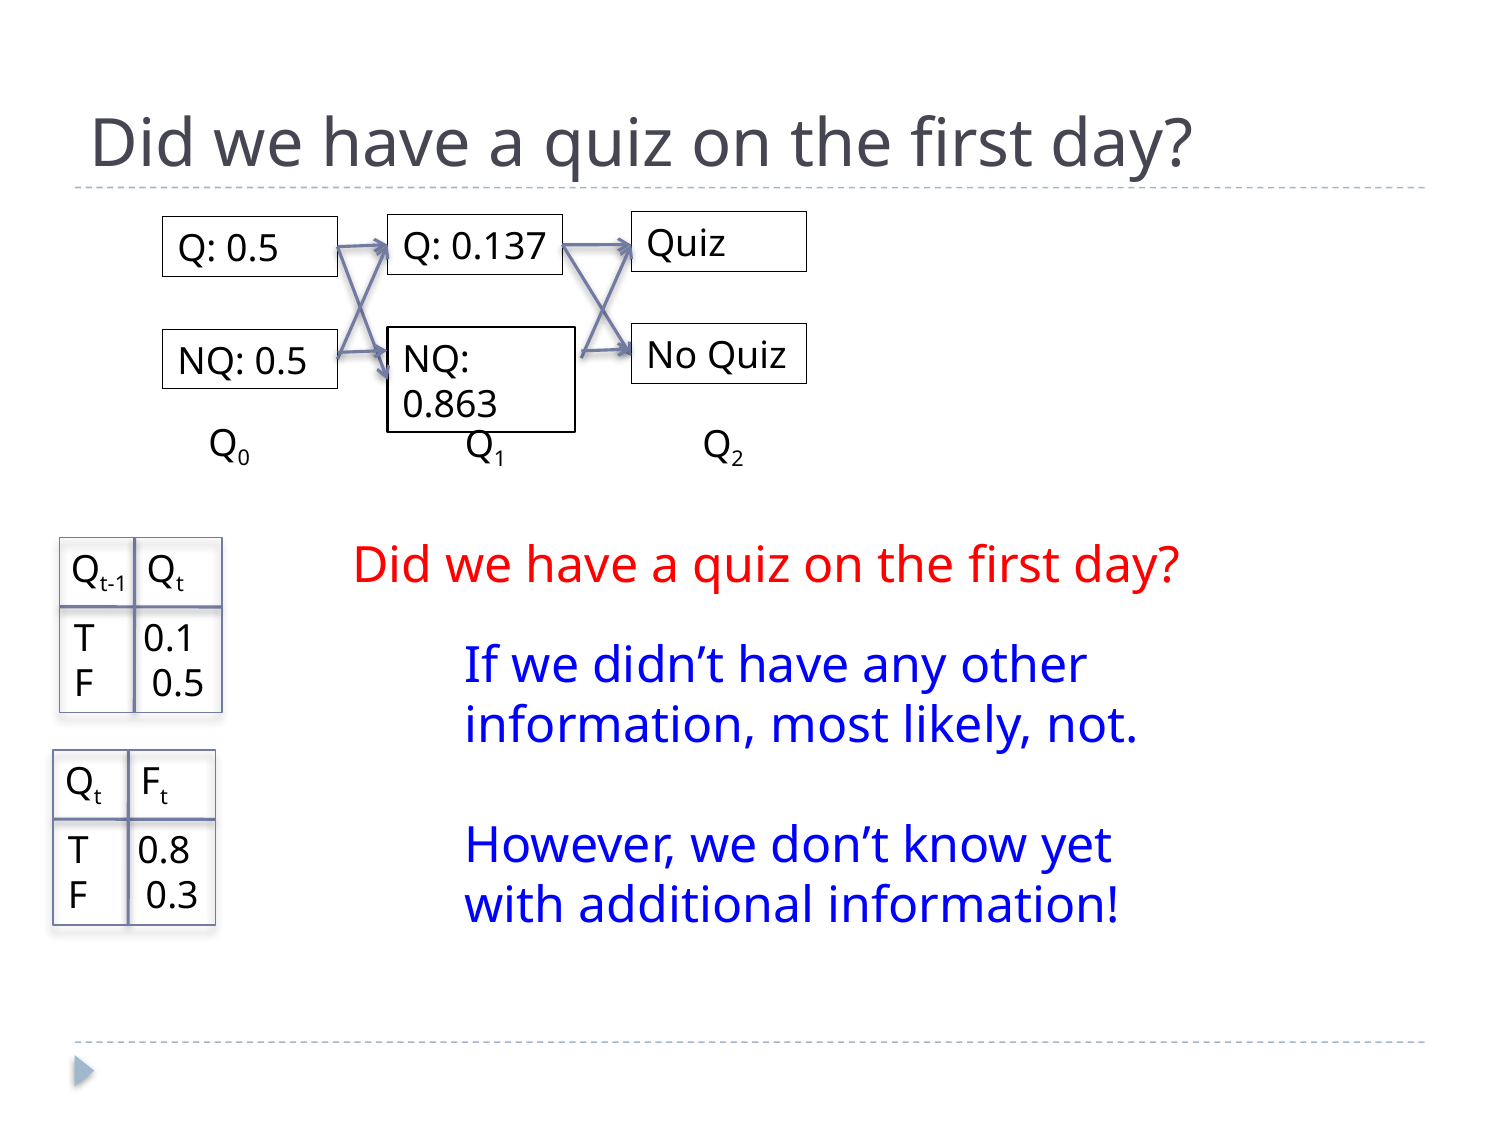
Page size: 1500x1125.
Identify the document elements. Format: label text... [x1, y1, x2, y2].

text_box Did we have a quiz on the first day? [337, 524, 1263, 600]
text_box Q: 0.137 [387, 214, 563, 275]
title Did we have a quiz on the first day? [75, 24, 1425, 188]
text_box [581, 348, 632, 352]
text_box Q0 [193, 411, 375, 478]
text_box Q: 0.5 [162, 216, 338, 277]
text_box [49, 749, 216, 926]
text_box Quiz [631, 211, 807, 272]
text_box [562, 245, 581, 357]
text_box Q1 [449, 412, 569, 479]
text_box Q2 [687, 412, 807, 479]
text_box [55, 537, 388, 713]
text_box NQ: 0.863 [387, 327, 575, 433]
text_box No Quiz [631, 323, 807, 384]
text_box If we didn’t have any other information, most likely, not. However, we don’t know yet with additional information! [450, 624, 1175, 940]
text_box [337, 245, 388, 350]
text_box NQ: 0.5 [162, 329, 338, 389]
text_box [581, 244, 632, 348]
